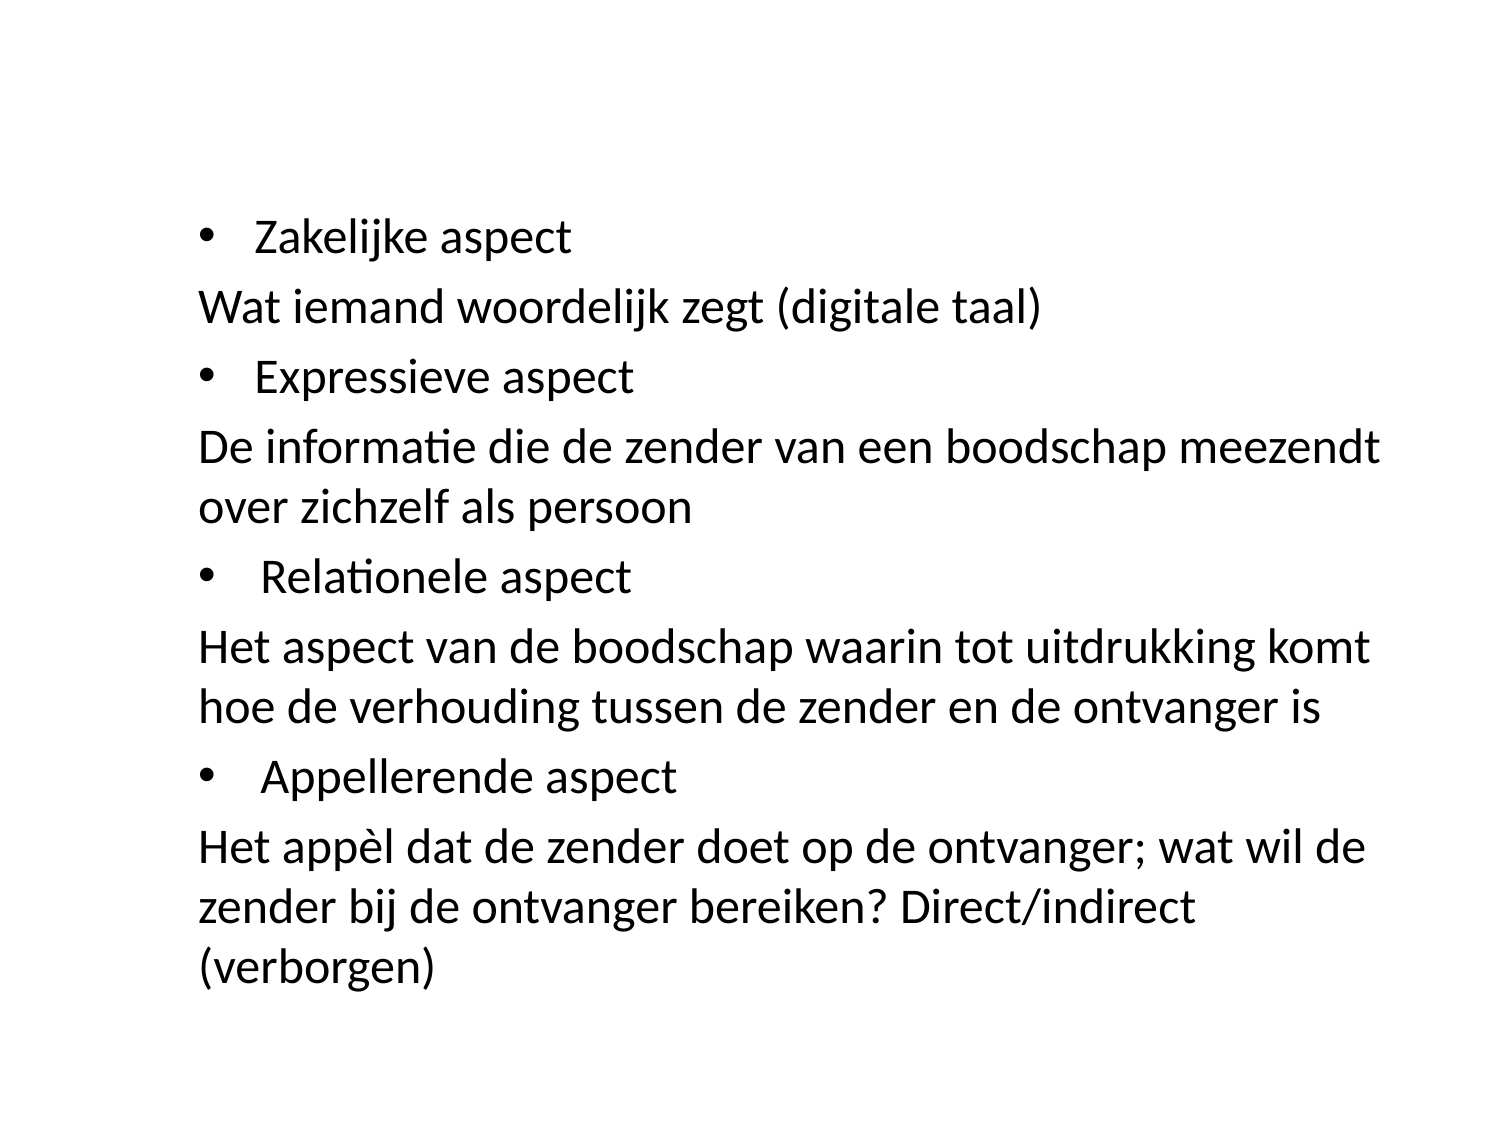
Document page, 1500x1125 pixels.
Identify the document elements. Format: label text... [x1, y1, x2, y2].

list Zakelijke aspect Wat iemand woordelijk zegt (digitale taal) Expressieve aspect De informatie die de zender van een boodschap meezendt over zichzelf als persoon Relationele aspect Het aspect van de boodschap waarin tot uitdrukking komt hoe de verhouding tussen de zender en de ontvanger is Appellerende aspect Het appèl dat de zender doet op de ontvanger; wat wil de zender bij de ontvanger bereiken? Direct/indirect (verborgen) [183, 196, 1426, 1047]
